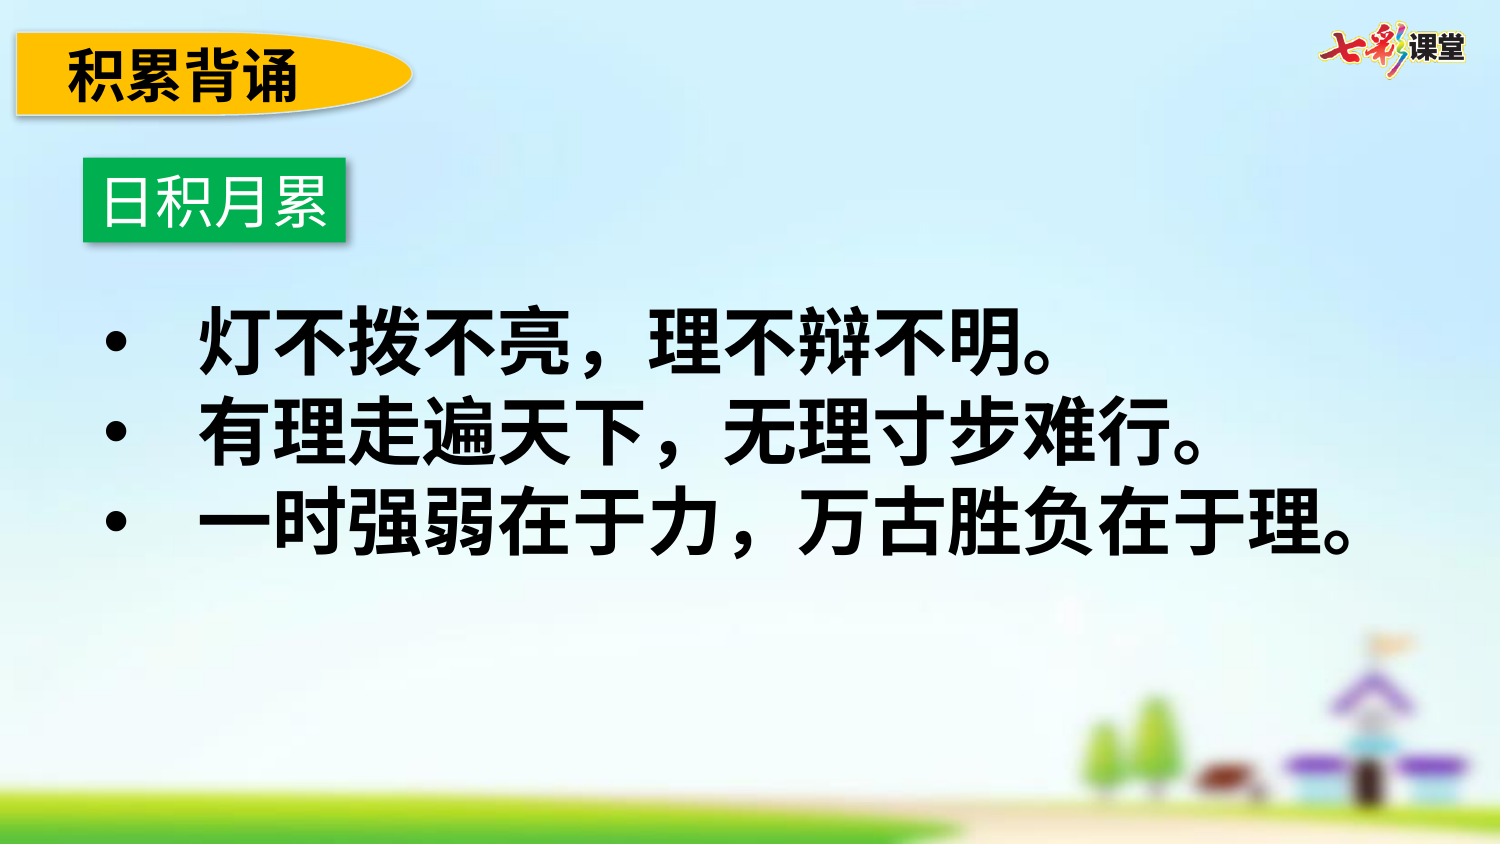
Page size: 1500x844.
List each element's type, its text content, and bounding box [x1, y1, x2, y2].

picture [0, 0, 1500, 844]
text_box 灯不拨不亮，理不辩不明。 有理走遍天下，无理寸步难行。 一时强弱在于力，万古胜负在于理。 [88, 287, 1400, 573]
text_box 日积月累 [83, 157, 346, 243]
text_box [0, 31, 413, 116]
